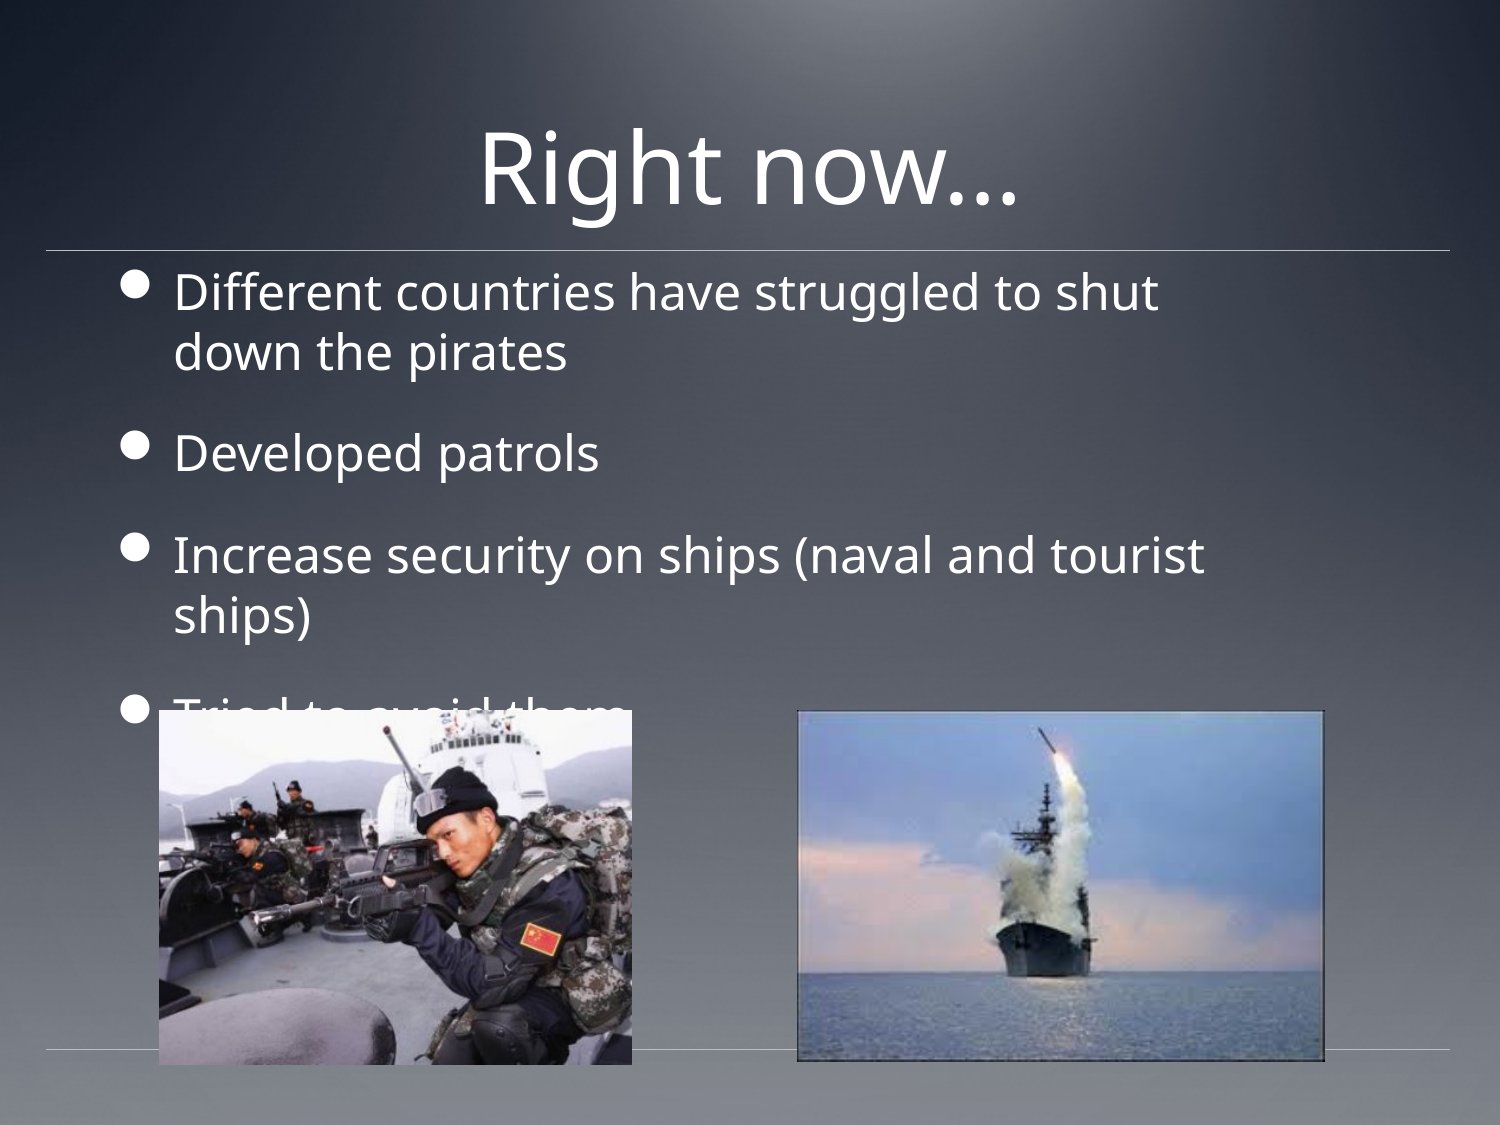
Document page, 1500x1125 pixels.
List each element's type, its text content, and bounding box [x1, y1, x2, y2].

title Right now… [105, 17, 1394, 233]
list Different countries have struggled to shut down the pirates Developed patrols Increase security on ships (naval and tourist ships) Tried to avoid them [101, 252, 1285, 935]
picture [157, 708, 634, 1067]
picture [795, 708, 1327, 1064]
